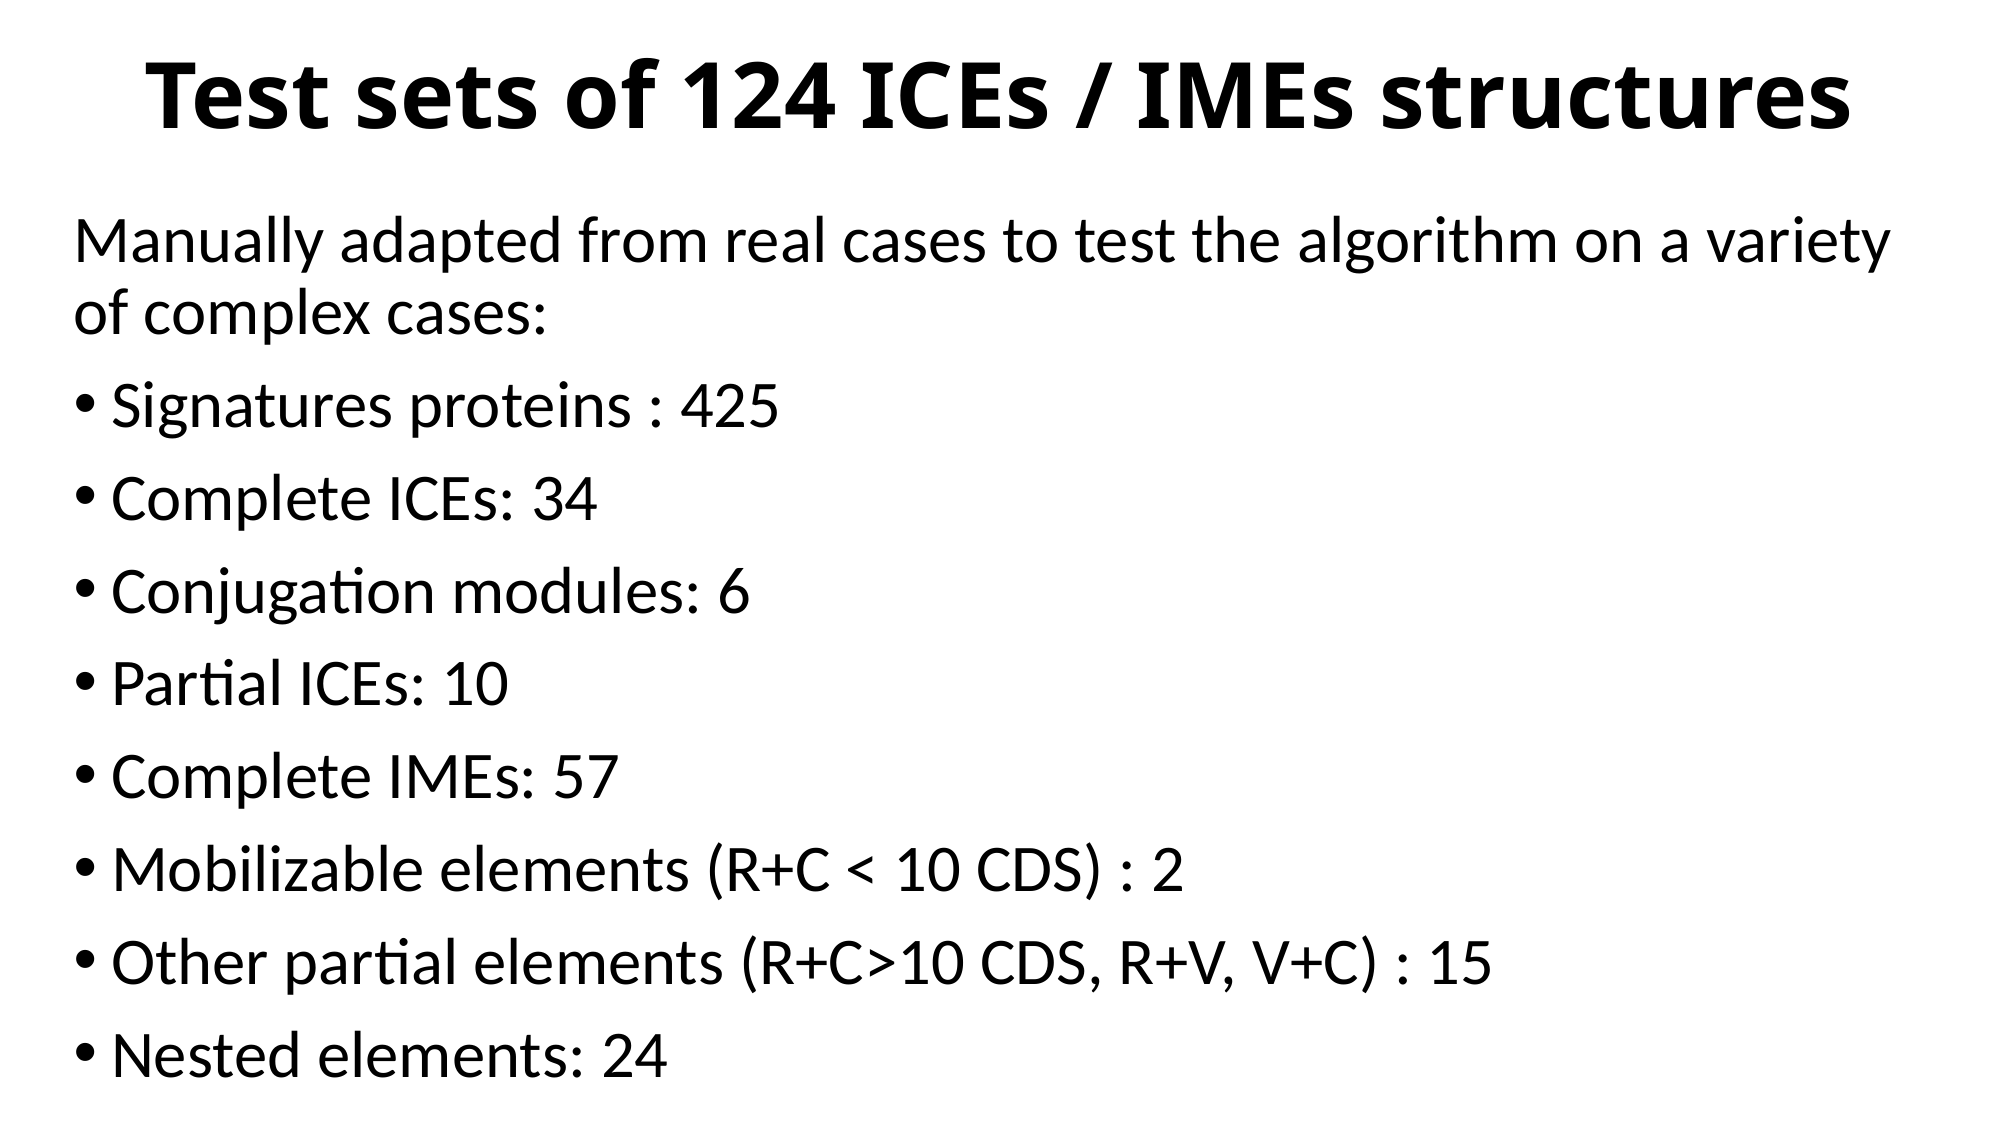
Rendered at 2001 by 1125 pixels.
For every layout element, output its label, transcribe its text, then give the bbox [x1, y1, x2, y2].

list Manually adapted from real cases to test the algorithm on a variety of complex cases: Signatures proteins : 425 Complete ICEs: 34 Conjugation modules: 6 Partial ICEs: 10 Complete IMEs: 57 Mobilizable elements (R+C < 10 CDS) : 2 Other partial elements (R+C>10 CDS, R+V, V+C) : 15 Nested elements: 24 [58, 197, 1942, 1100]
title Test sets of 124 ICEs / IMEs structures [0, 0, 2000, 198]
